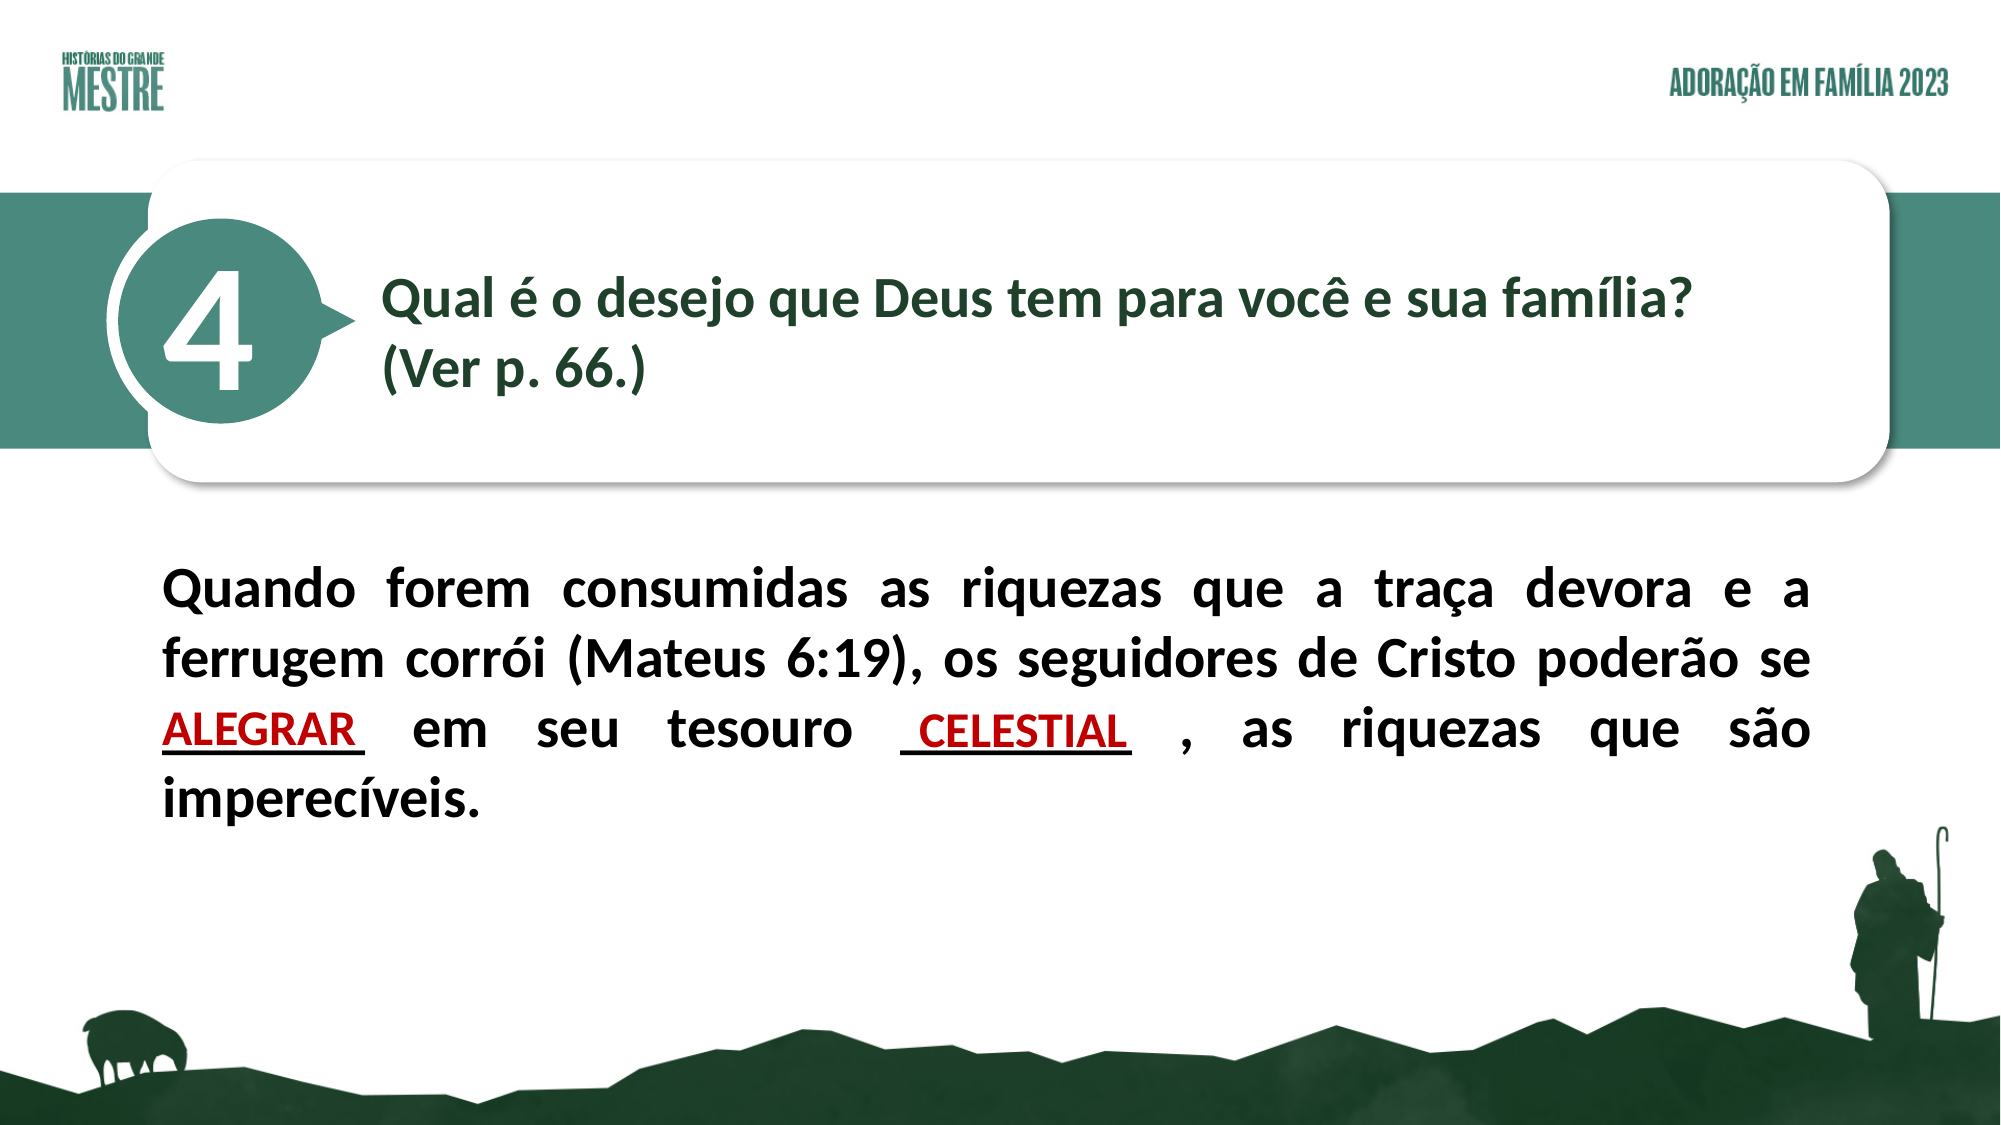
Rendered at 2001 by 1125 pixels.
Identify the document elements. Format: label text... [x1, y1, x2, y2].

text_box ALEGRAR [147, 688, 406, 763]
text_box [0, 160, 2000, 483]
text_box Quando forem consumidas as riquezas que a traça devora e a ferrugem corrói (Mateus 6:19), os seguidores de Cristo poderão se _______ em seu tesouro ________ , as riquezas que são imperecíveis. [147, 541, 1828, 837]
text_box CELESTIAL [904, 690, 1267, 766]
picture [0, 0, 2001, 1125]
